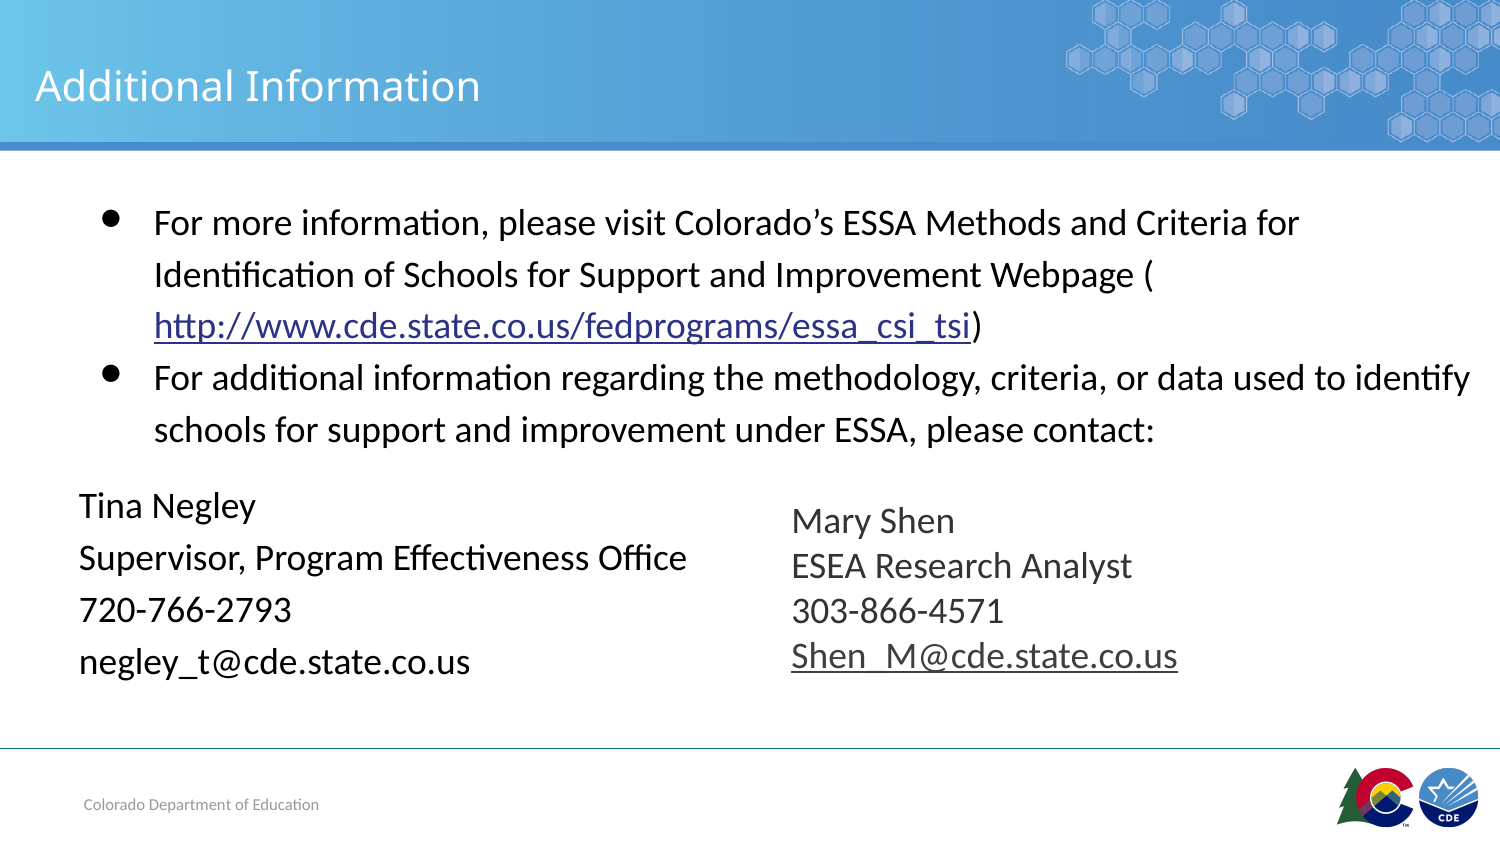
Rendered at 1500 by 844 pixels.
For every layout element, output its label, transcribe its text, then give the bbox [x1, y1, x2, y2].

list For more information, please visit Colorado’s ESSA Methods and Criteria for Identification of Schools for Support and Improvement Webpage (http://www.cde.state.co.us/fedprograms/essa_csi_tsi) For additional information regarding the methodology, criteria, or data used to identify schools for support and improvement under ESSA, please contact: Tina Negley Supervisor, Program Effectiveness Office 720-766-2793 negley_t@cde.state.co.us [78, 191, 1477, 715]
title Additional Information [34, 37, 1433, 132]
text_box Mary Shen ESEA Research Analyst 303-866-4571 Shen_M@cde.state.co.us [776, 480, 1500, 691]
picture [1336, 767, 1479, 828]
picture [0, 0, 1500, 151]
